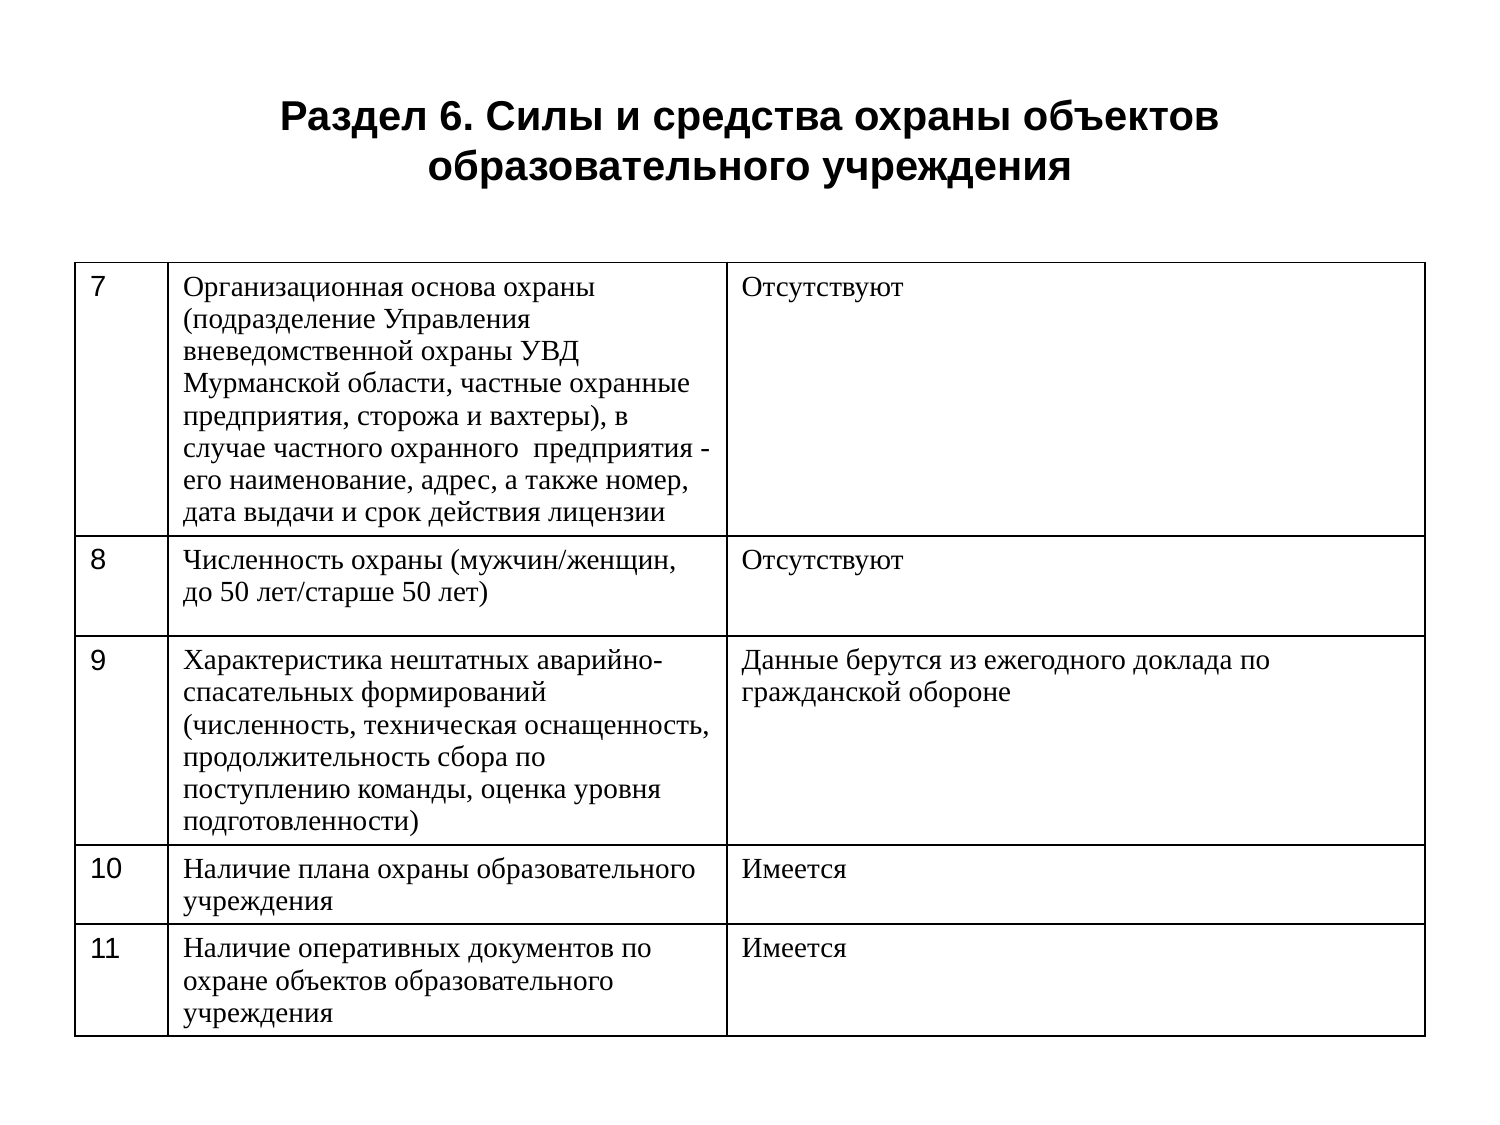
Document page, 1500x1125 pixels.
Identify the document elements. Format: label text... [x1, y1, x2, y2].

table_cell Данные берутся из ежегодного доклада по гражданской обороне [728, 637, 1424, 844]
table_cell Наличие плана охраны образовательного учреждения [169, 846, 726, 923]
table_header Отсутствуют [728, 263, 1424, 535]
table_cell 8 [76, 537, 167, 635]
table_cell 10 [76, 846, 167, 923]
table_cell Имеется [728, 925, 1424, 1035]
table_cell 11 [76, 925, 167, 1035]
table_header Организационная основа охраны (подразделение Управления вневедомственной охраны УВД Мурманской области, частные охранные предприятия, сторожа и вахтеры), в случае частного охранного предприятия - его наименование, адрес, а также номер, дата выдачи и срок действия лицензии [169, 263, 726, 535]
table_cell Численность охраны (мужчин/женщин, до 50 лет/старше 50 лет) [169, 537, 726, 635]
table_cell Отсутствуют [728, 537, 1424, 635]
table_header 7 [76, 263, 167, 535]
table_cell Характеристика нештатных аварийно-спасательных формирований (численность, техническая оснащенность, продолжительность сбора по поступлению команды, оценка уровня подготовленности) [169, 637, 726, 844]
table_cell Наличие оперативных документов по охране объектов образовательного учреждения [169, 925, 726, 1035]
table_cell 9 [76, 637, 167, 844]
title Раздел 6. Силы и средства охраны объектов образовательного учреждения [74, 44, 1426, 233]
table_cell Имеется [728, 846, 1424, 923]
